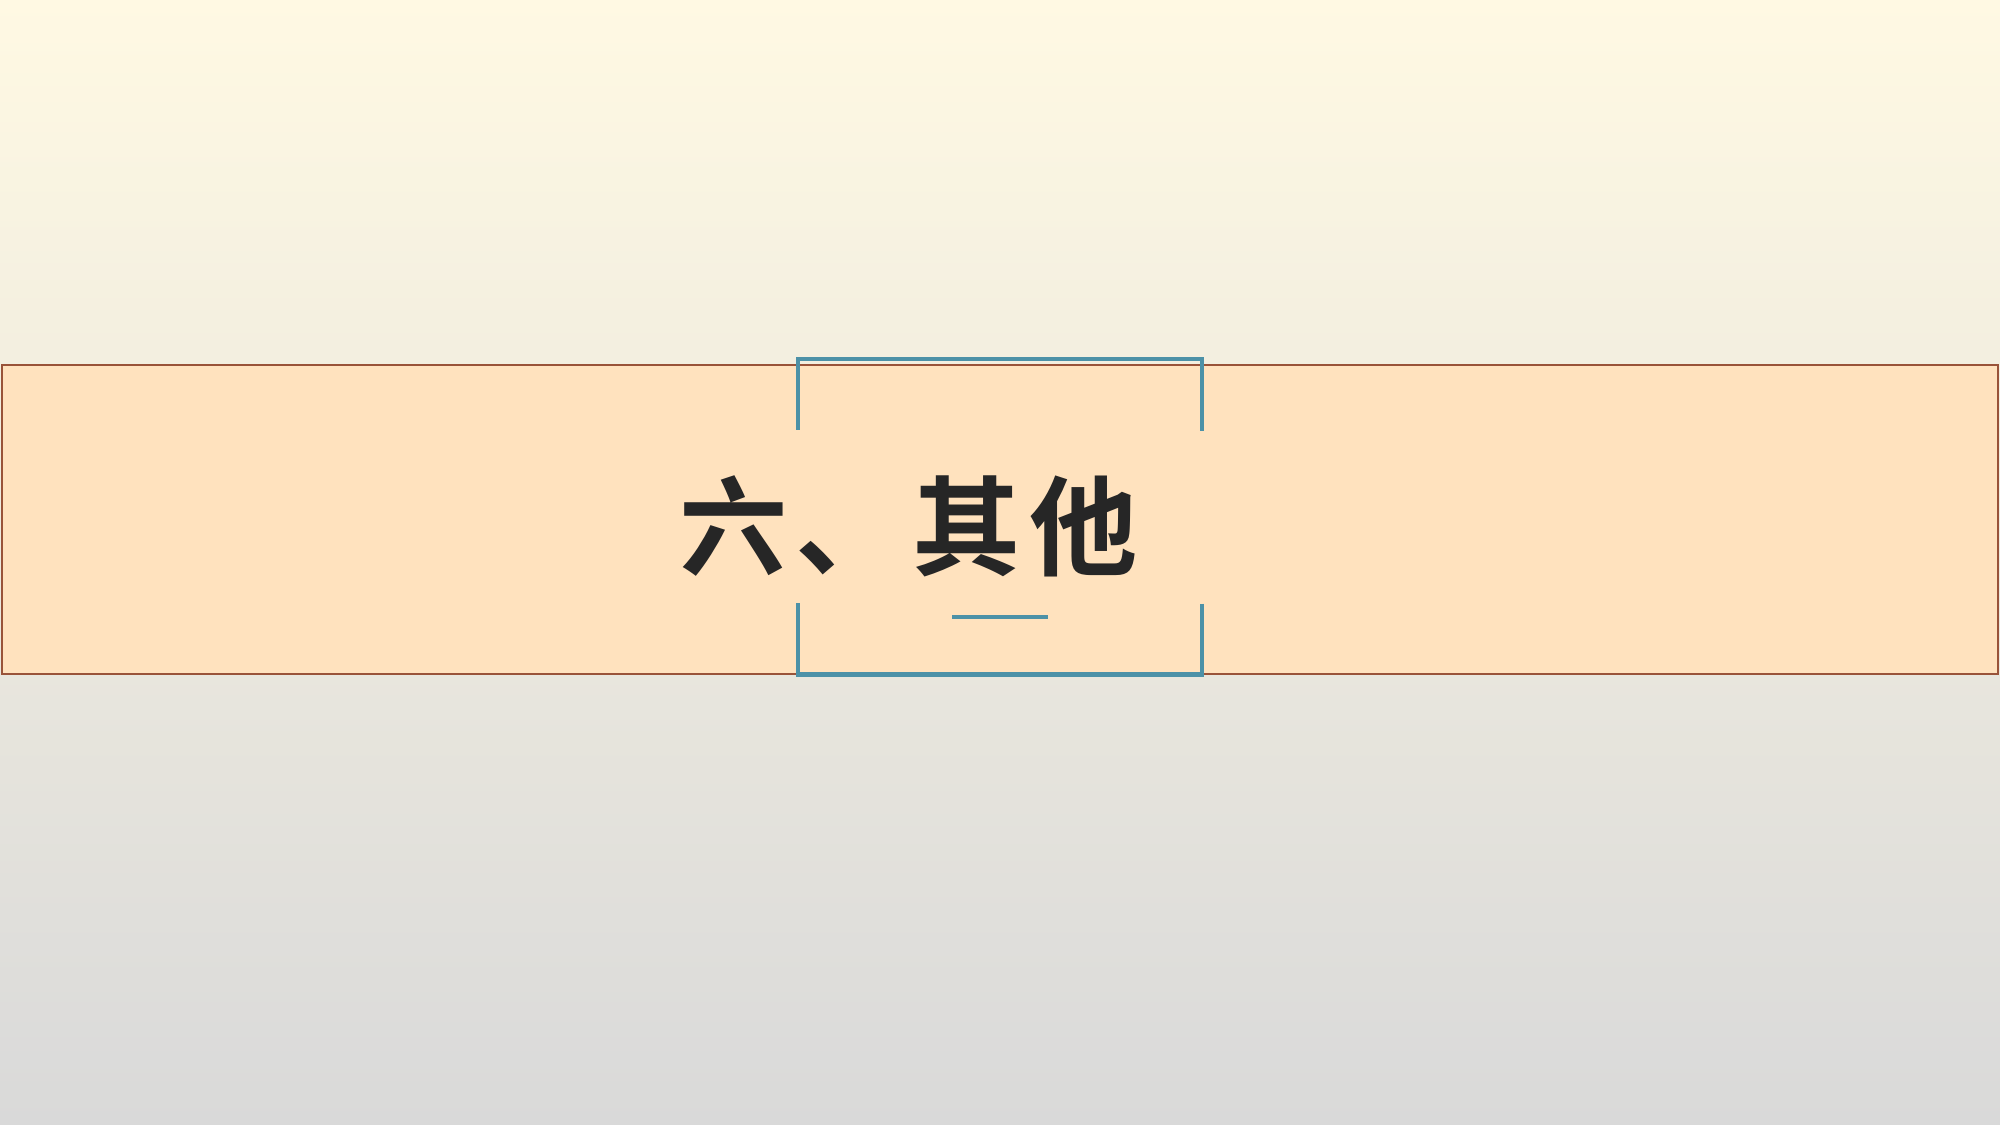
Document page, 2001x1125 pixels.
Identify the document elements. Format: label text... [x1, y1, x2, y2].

text_box [797, 602, 1203, 676]
text_box 六、其他 [293, 430, 1524, 589]
text_box [797, 358, 1203, 430]
text_box [1, 364, 1999, 675]
